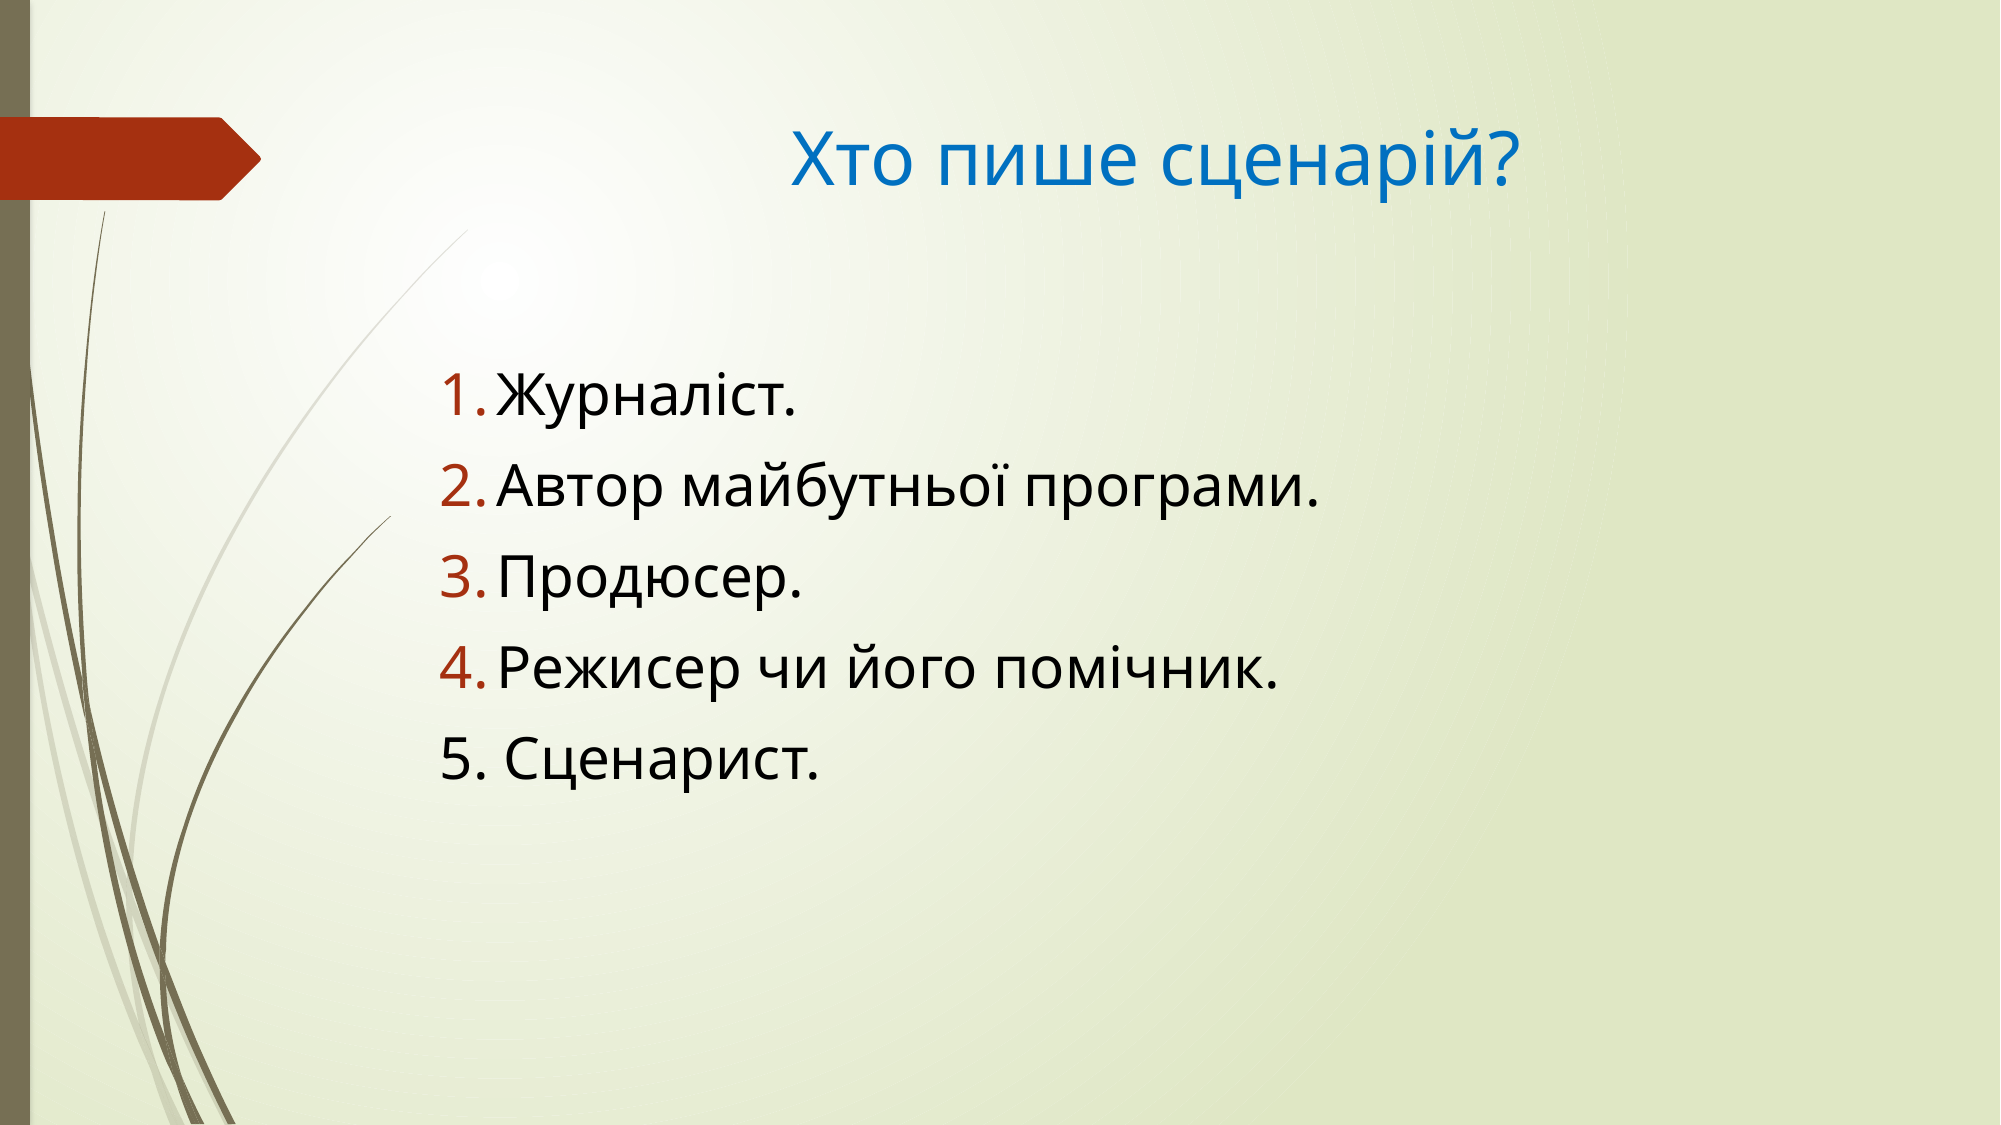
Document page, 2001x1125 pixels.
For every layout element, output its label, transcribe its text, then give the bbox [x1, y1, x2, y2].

list Журналіст. Автор майбутньої програми. Продюсер. Режисер чи його помічник. 5. Сценарист. [424, 350, 1888, 970]
title Хто пише сценарій? [425, 102, 1888, 313]
